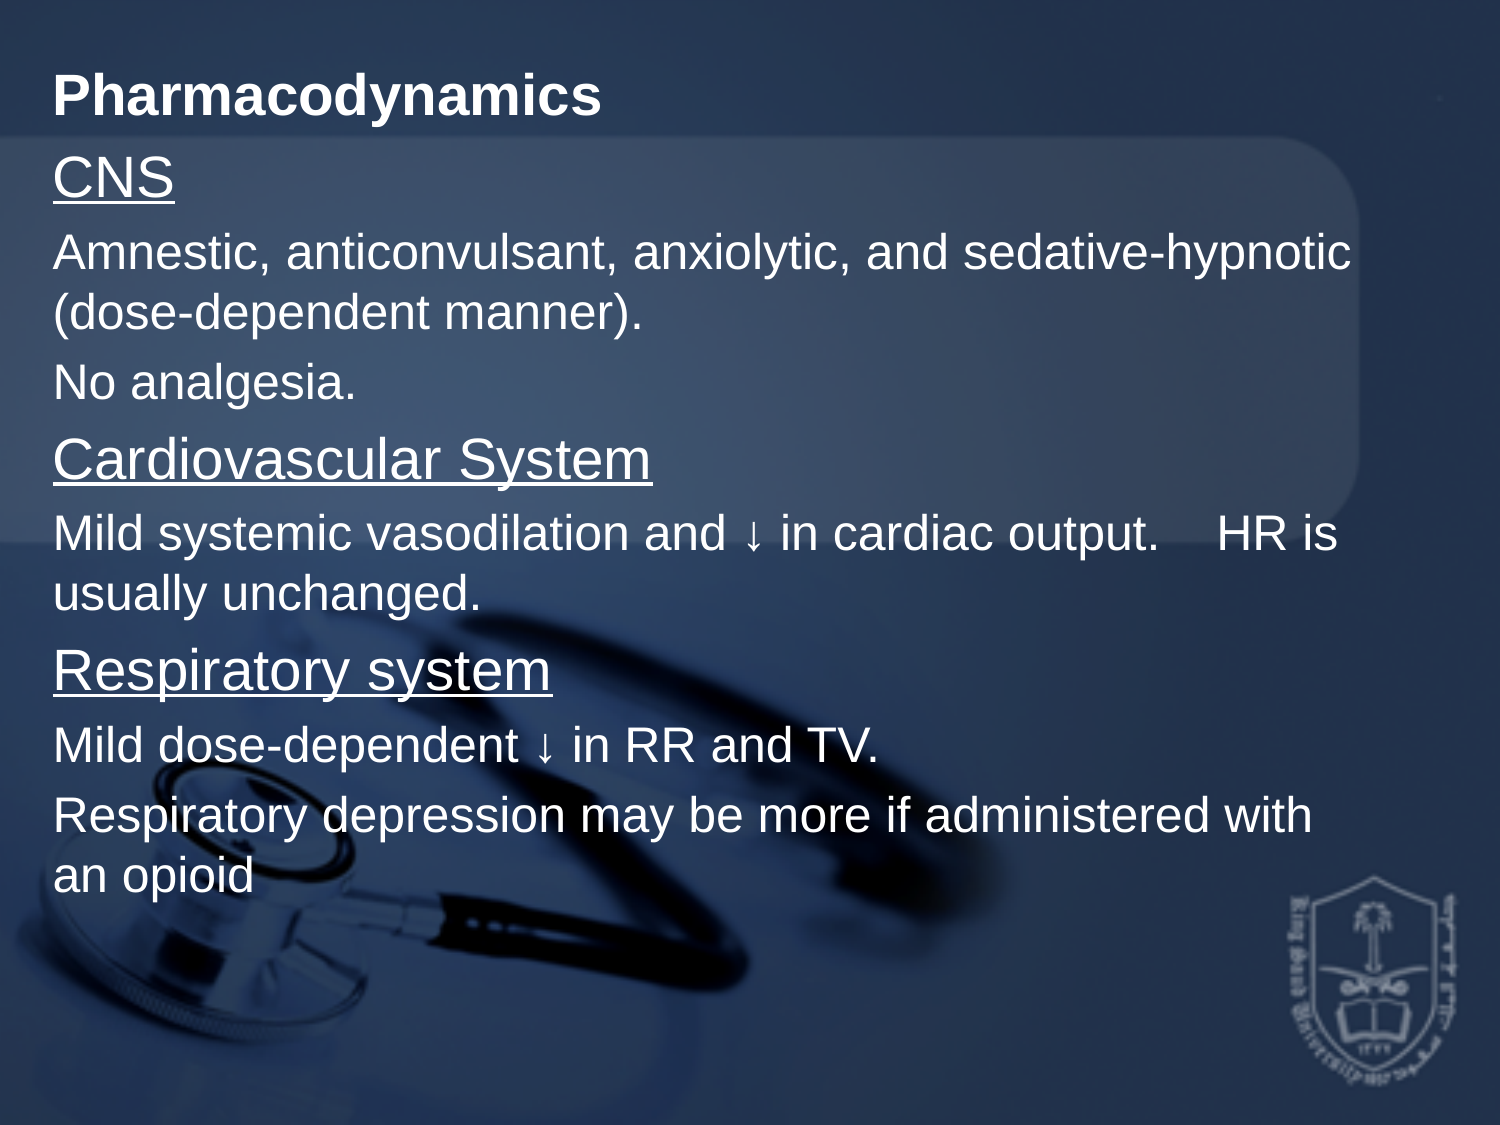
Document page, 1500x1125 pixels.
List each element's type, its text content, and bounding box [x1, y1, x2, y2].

picture [0, 0, 1500, 1125]
list Pharmacodynamics CNS Amnestic, anticonvulsant, anxiolytic, and sedative-hypnotic (dose-dependent manner). No analgesia. Cardiovascular System Mild systemic vasodilation and ↓ in cardiac output. HR is usually unchanged. Respiratory system Mild dose-dependent ↓ in RR and TV. Respiratory depression may be more if administered with an opioid [37, 50, 1388, 1075]
